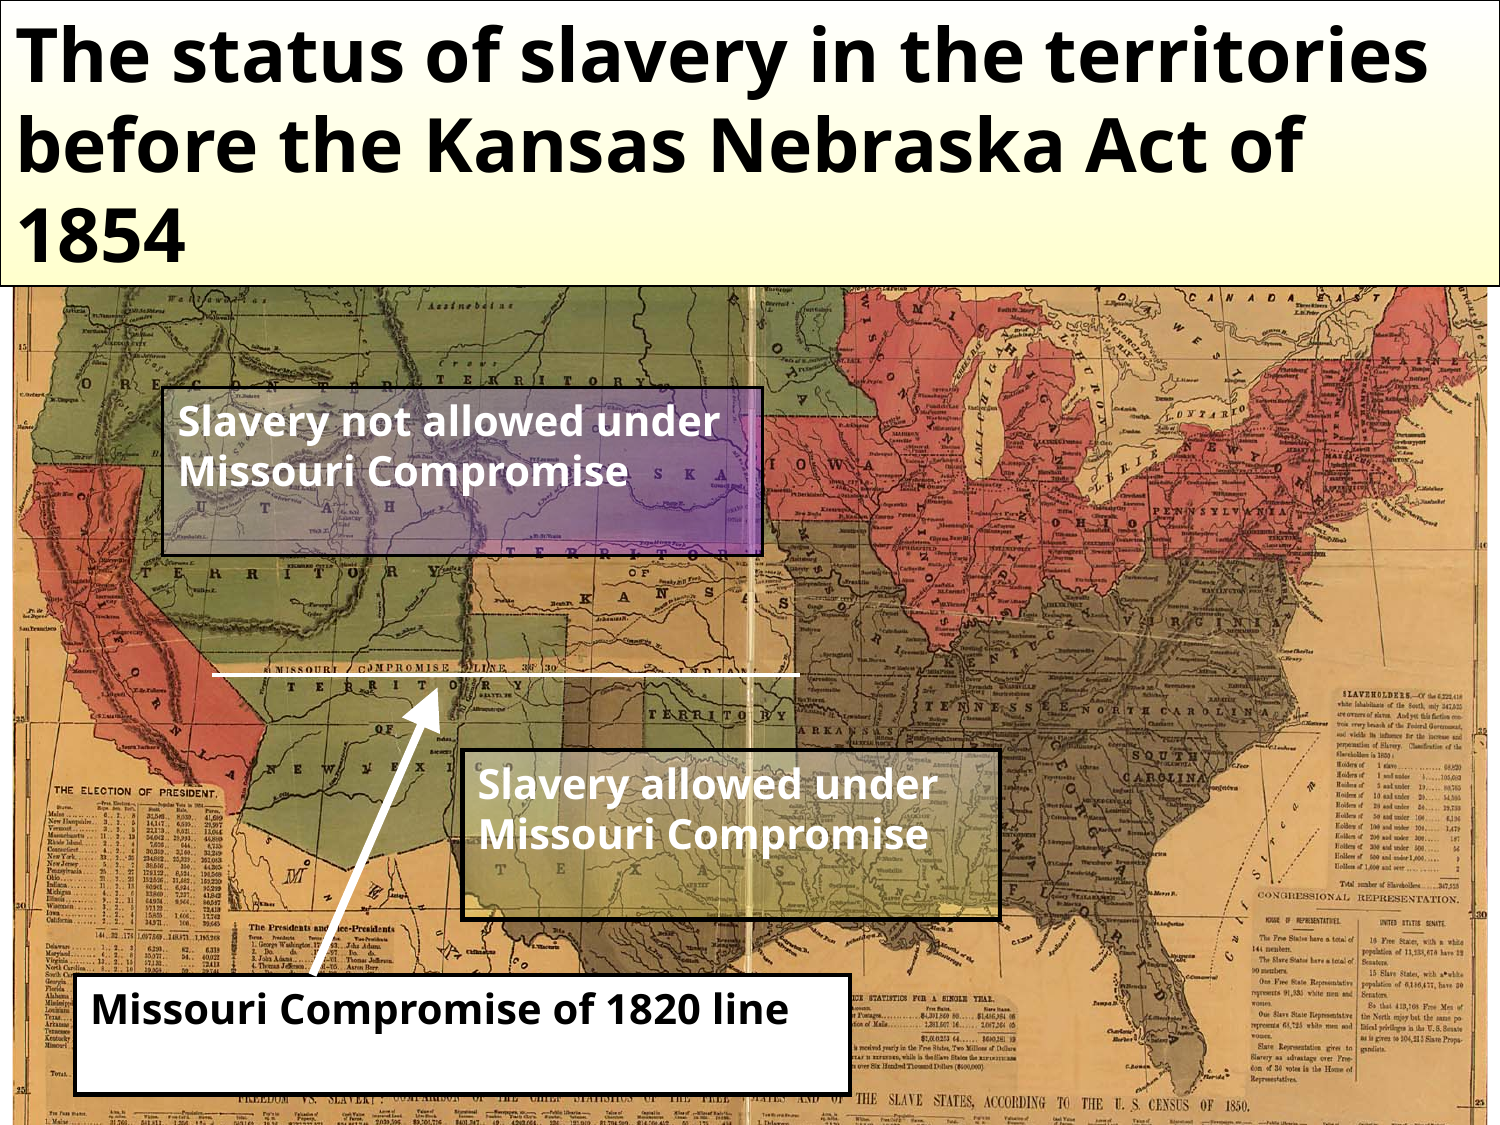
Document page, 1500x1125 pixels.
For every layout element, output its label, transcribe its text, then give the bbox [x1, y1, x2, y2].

text_box The status of slavery in the territories before the Kansas Nebraska Act of 1854 [0, 0, 1500, 286]
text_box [312, 687, 438, 976]
picture [12, 162, 1488, 1125]
